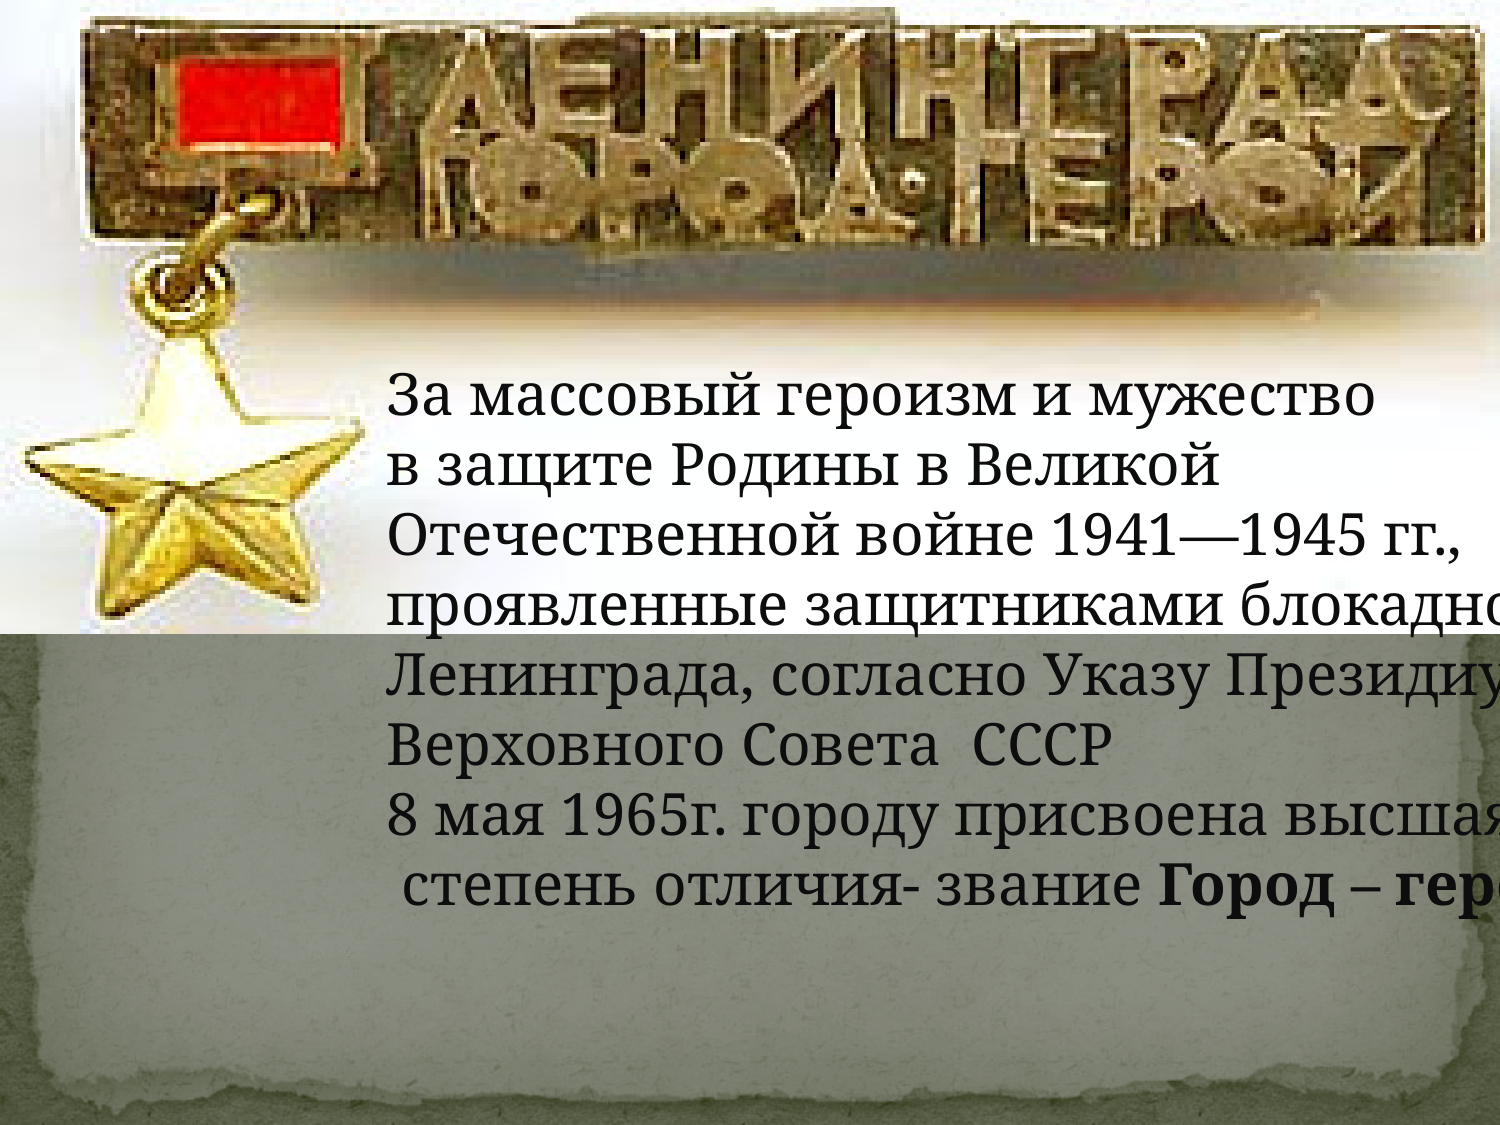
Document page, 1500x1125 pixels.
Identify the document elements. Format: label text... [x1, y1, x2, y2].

picture [0, 0, 1500, 635]
text_box За массовый героизм и мужество в защите Родины в Великой Отечественной войне 1941—1945 гг., проявленные защитниками блокадного Ленинграда, согласно Указу Президиума Верховного Совета СССР 8 мая 1965г. городу присвоена высшая степень отличия- звание Город – герой. [371, 640, 1500, 925]
